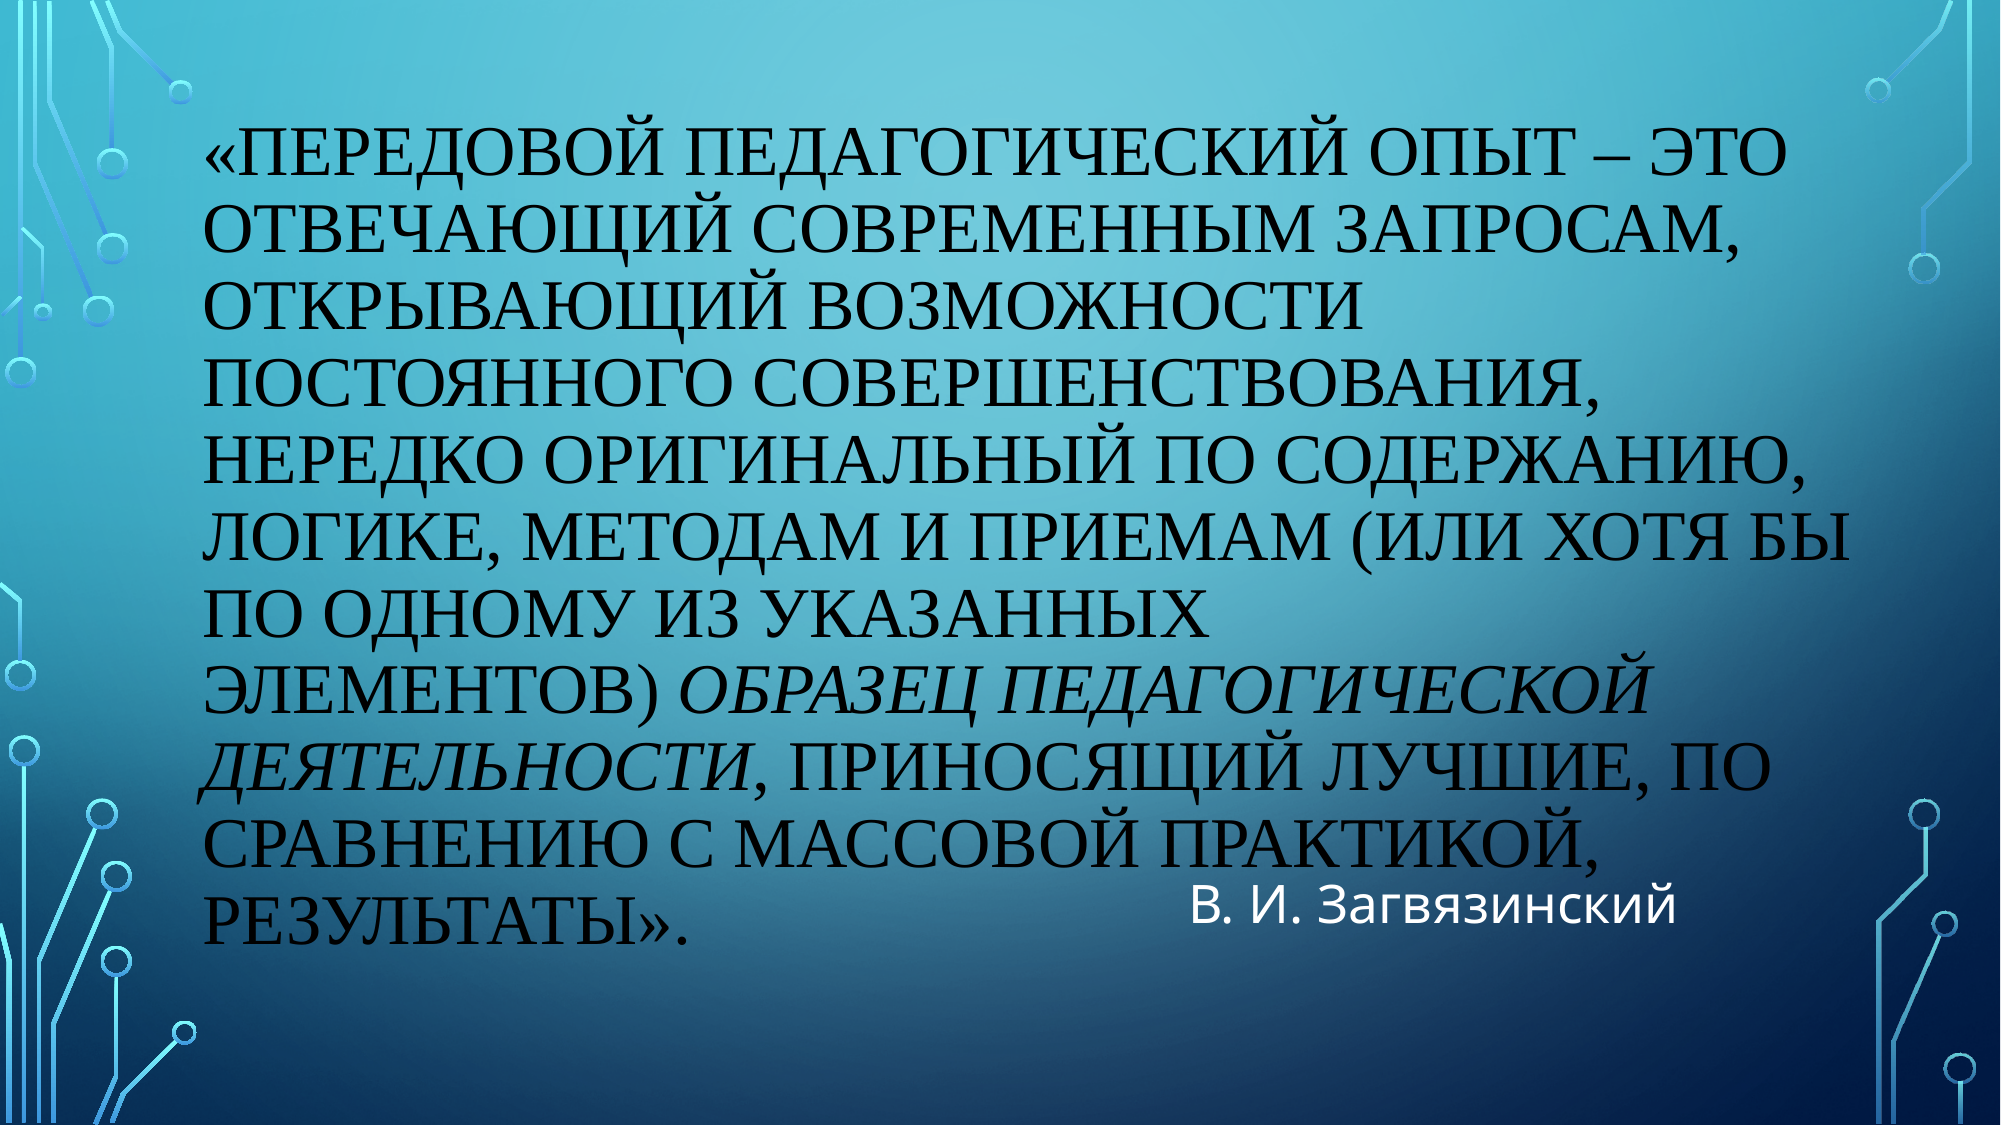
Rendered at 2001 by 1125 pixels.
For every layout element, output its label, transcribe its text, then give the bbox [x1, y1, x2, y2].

title «передовой педагогический опыт – это отвечающий современным запросам, открывающий возможности постоянного совершенствования, нередко оригинальный по содержанию, логике, методам и приемам (или хотя бы по одному из указанных элементов) образец педагогической деятельности, приносящий лучшие, по сравнению с массовой практикой, результаты». [187, 101, 1885, 973]
list В. И. Загвязинский [174, 101, 1813, 950]
